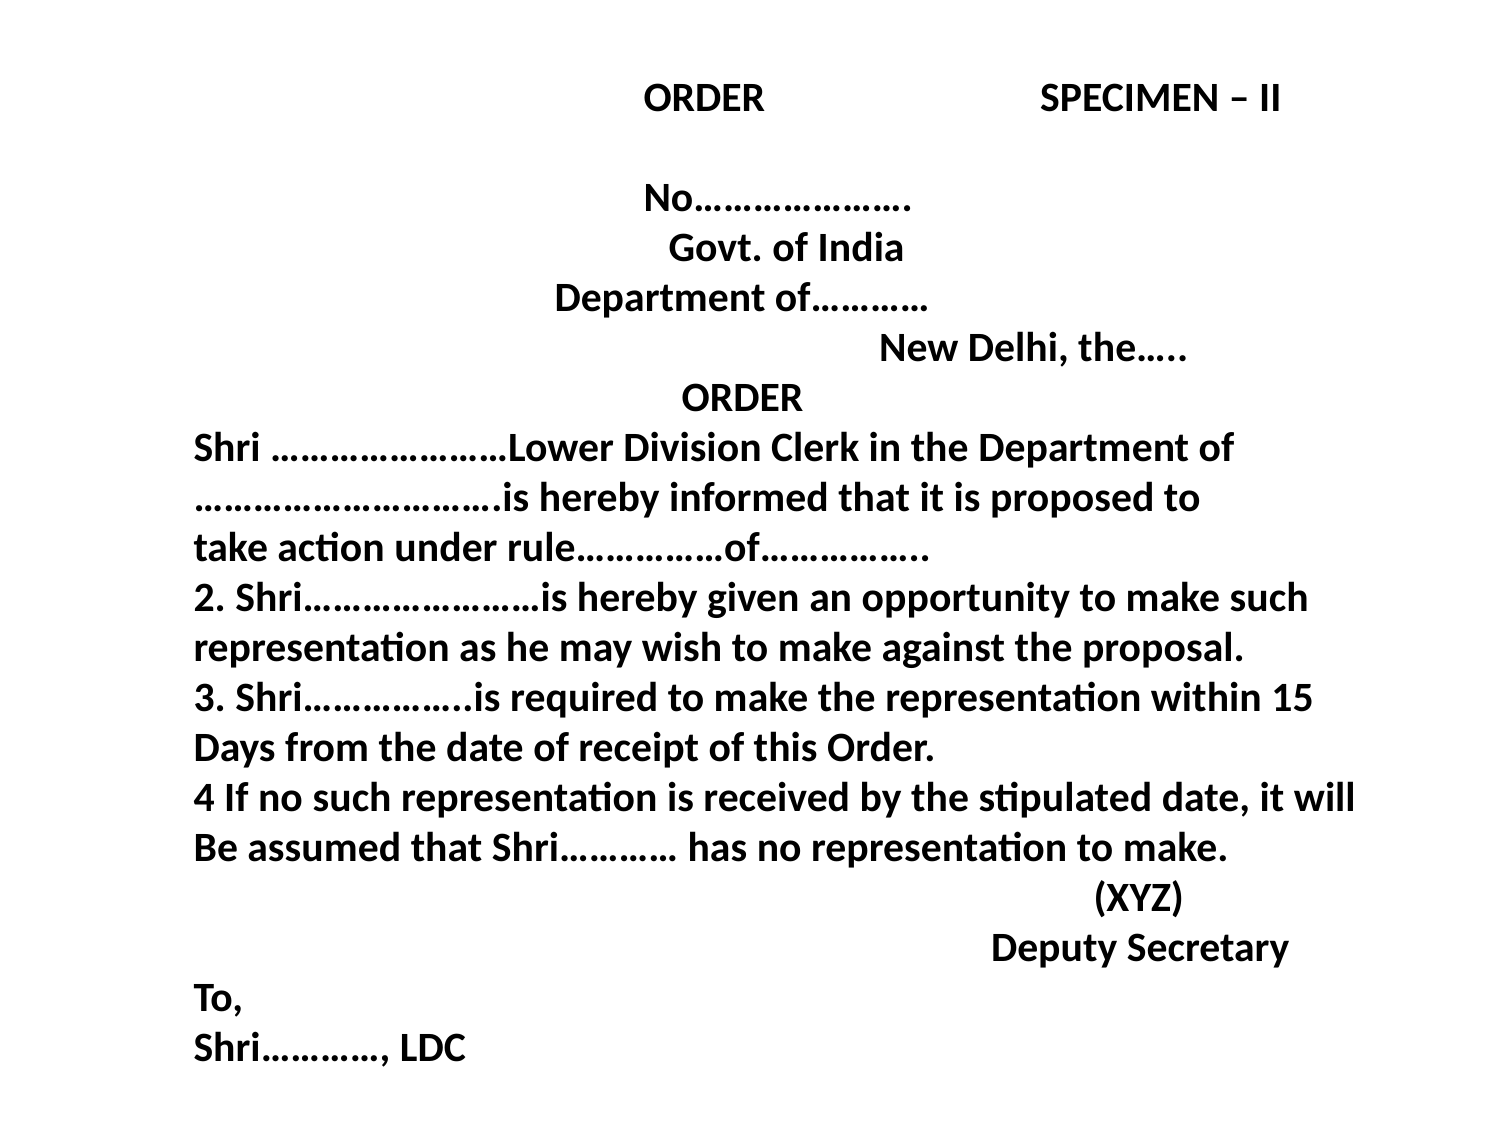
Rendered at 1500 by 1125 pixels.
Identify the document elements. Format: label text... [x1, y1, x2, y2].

text_box ORDER SPECIMEN – II No…………………. Govt. of India Department of………… New Delhi, the….. ORDER Shri ……………………Lower Division Clerk in the Department of ………………………….is hereby informed that it is proposed to take action under rule……………of…………….. 2. Shri……………………is hereby given an opportunity to make such representation as he may wish to make against the proposal. 3. Shri……………..is required to make the representation within 15 Days from the date of receipt of this Order. 4 If no such representation is received by the stipulated date, it will Be assumed that Shri………… has no representation to make. (XYZ) Deputy Secretary To, Shri…………, LDC [178, 62, 1382, 1125]
